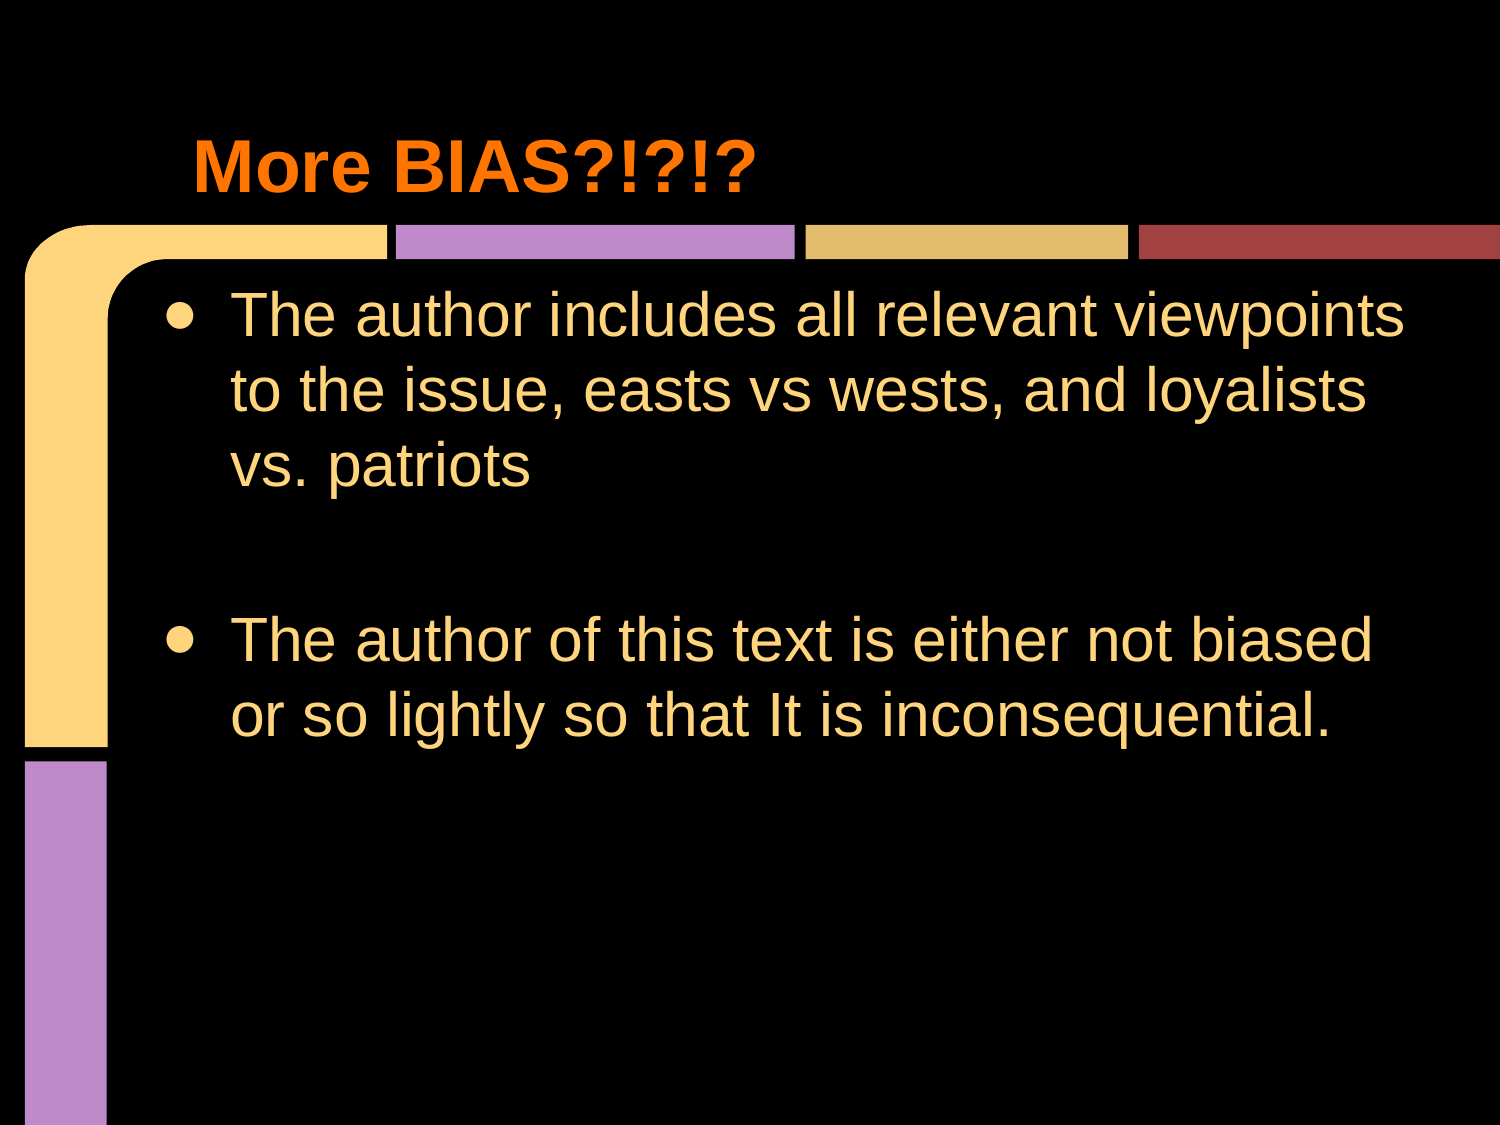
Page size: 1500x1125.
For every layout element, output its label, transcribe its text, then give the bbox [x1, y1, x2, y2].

list The author includes all relevant viewpoints to the issue, easts vs wests, and loyalists vs. patriots The author of this text is either not biased or so lightly so that It is inconsequential. [140, 259, 1425, 1078]
title More BIAS?!?!? [140, 35, 1425, 223]
